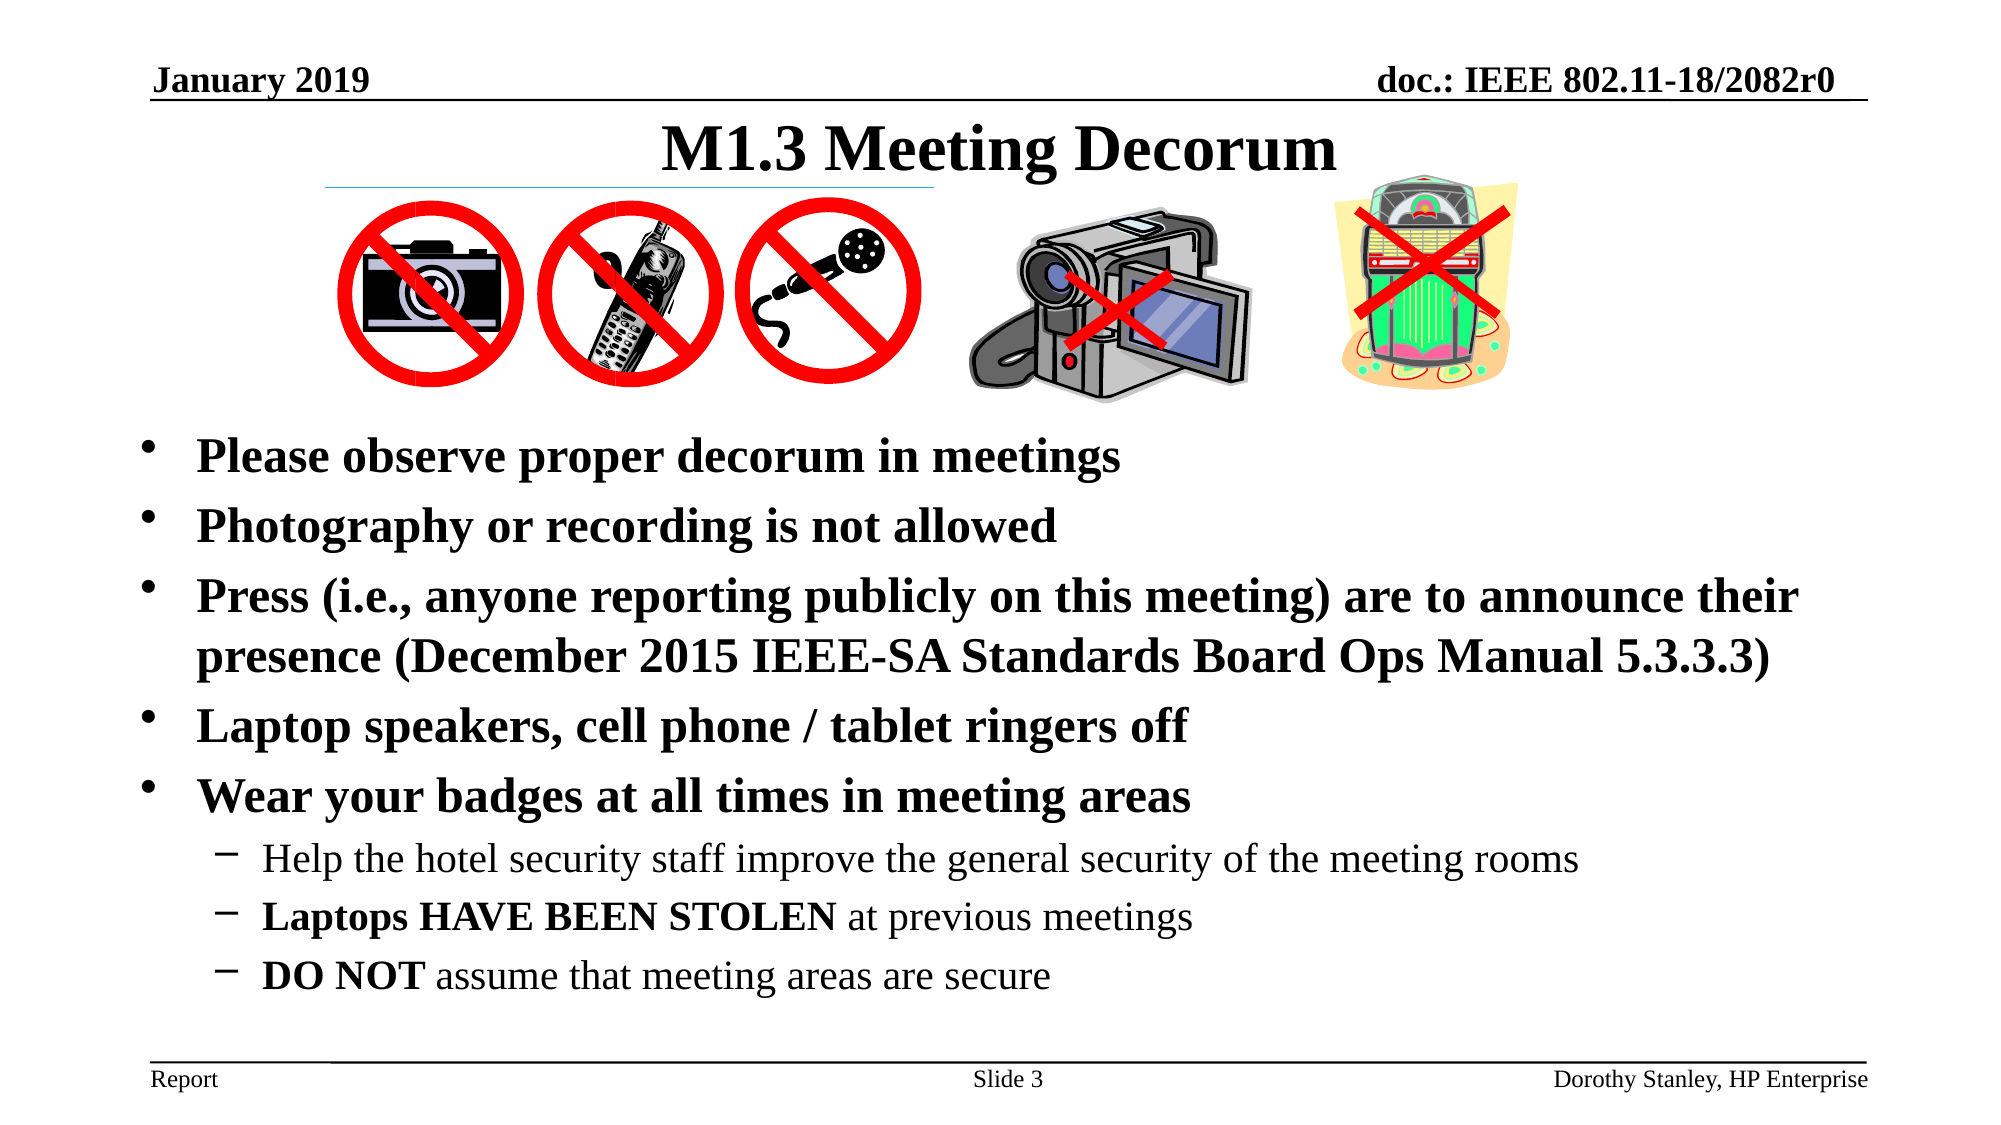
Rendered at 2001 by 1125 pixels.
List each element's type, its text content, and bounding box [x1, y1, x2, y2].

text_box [968, 206, 1253, 404]
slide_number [152, 54, 406, 101]
title M1.3 Meeting Decorum [150, 112, 1850, 175]
list Please observe proper decorum in meetings Photography or recording is not allowed Press (i.e., anyone reporting publicly on this meeting) are to announce their presence (December 2015 IEEE-SA Standards Board Ops Manual 5.3.3.3) Laptop speakers, cell phone / tablet ringers off Wear your badges at all times in meeting areas Help the hotel security staff improve the general security of the meeting rooms Laptops HAVE BEEN STOLEN at previous meetings DO NOT assume that meeting areas are secure [125, 414, 1850, 1000]
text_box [1333, 174, 1519, 390]
footer Dorothy Stanley, HP Enterprise [1512, 1061, 1869, 1093]
slide_number Slide 3 [964, 1061, 1053, 1093]
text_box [324, 187, 935, 388]
